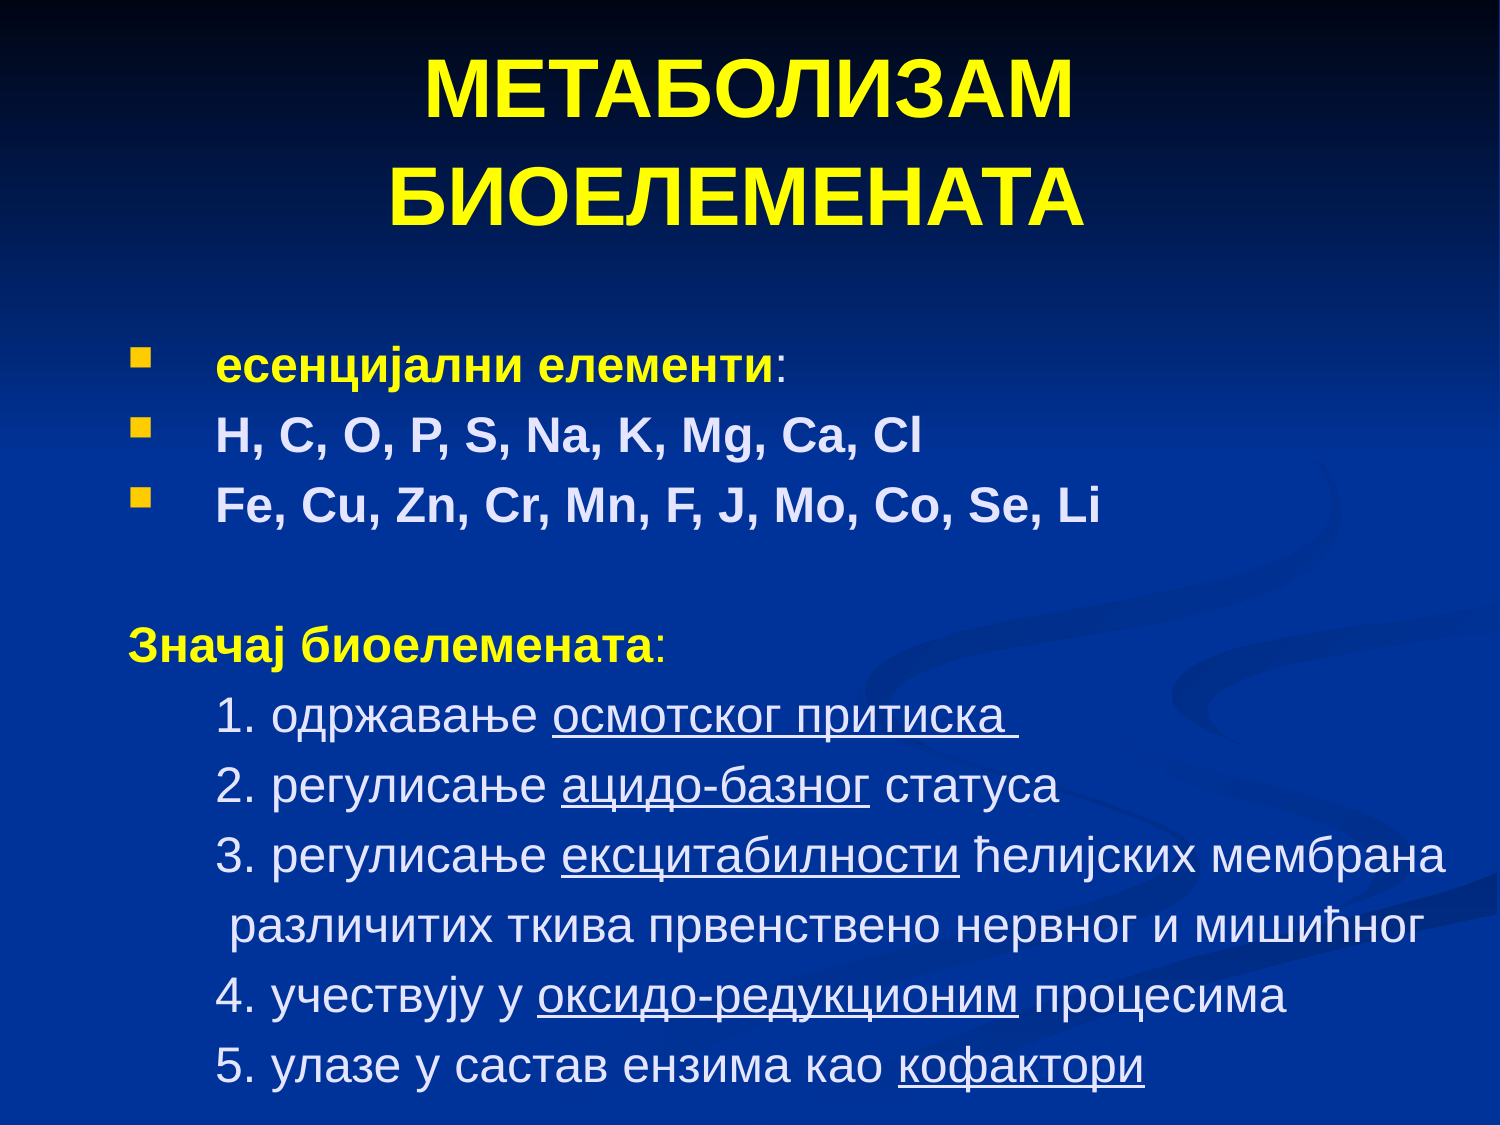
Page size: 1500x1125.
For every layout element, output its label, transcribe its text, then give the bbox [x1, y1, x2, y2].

title МЕТАБОЛИЗАМ БИОЕЛЕМЕНАТА [74, 44, 1426, 233]
list есенцијални елементи: H, C, О, P, S, Na, K, Mg, Ca, Cl Fe, Cu, Zn, Cr, Mn, F, J, Mo, Co, Se, Li Значај биоелемената: 1. одржавање осмотског притиска 2. регулисање ацидо-базног статуса 3. регулисање ексцитабилности ћелијских мембрана различитих ткива првенствено нервног и мишићног 4. учествују у оксидо-редукционим процесима 5. улазе у састав ензима као кофактори [112, 324, 1500, 1125]
